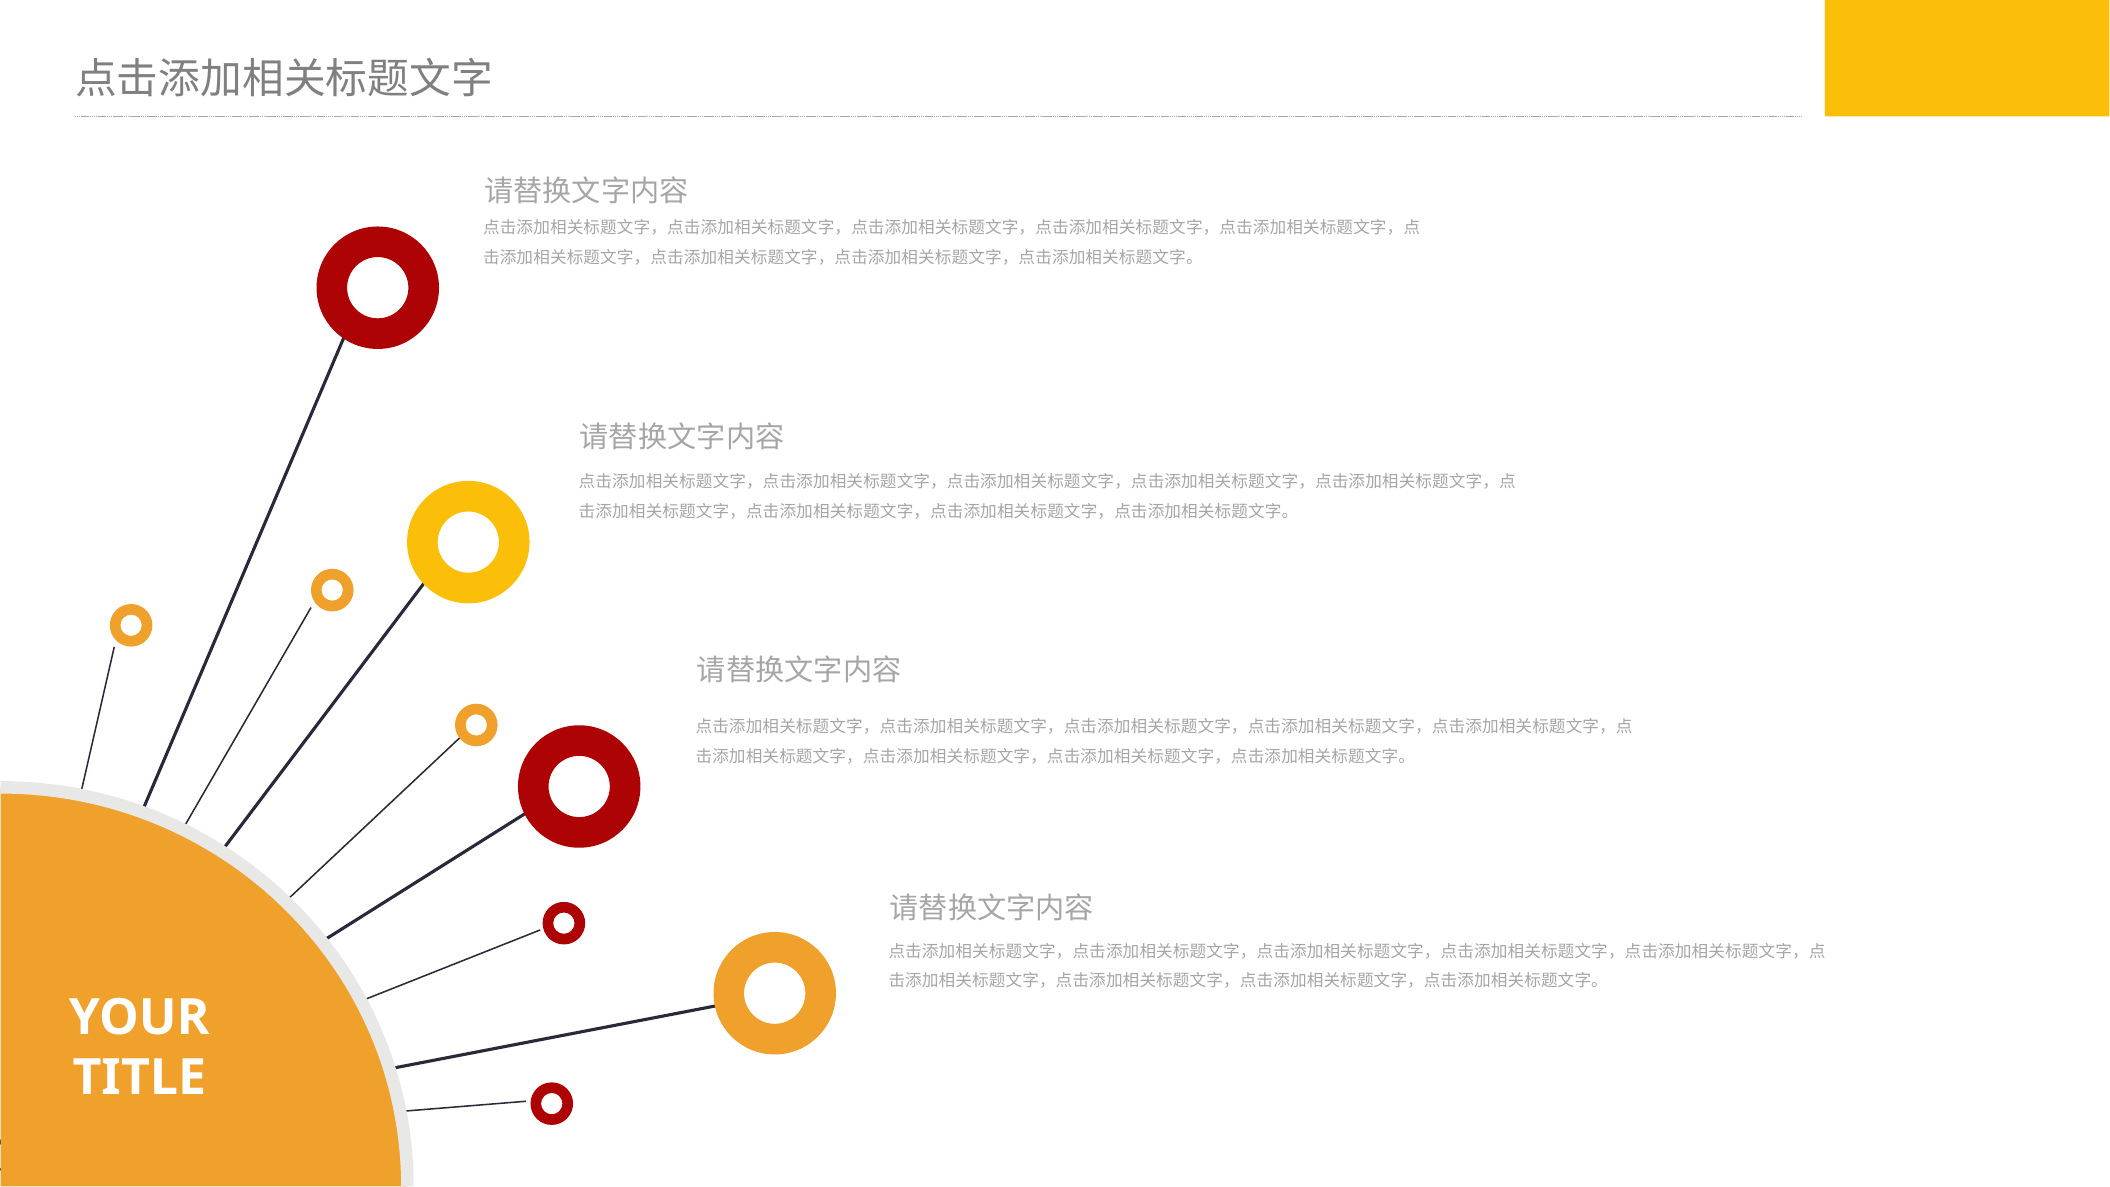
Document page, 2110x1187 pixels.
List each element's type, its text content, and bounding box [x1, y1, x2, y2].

text_box 请替换文字内容 [873, 874, 1273, 933]
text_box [0, 787, 408, 1187]
text_box [316, 226, 440, 326]
text_box 请替换文字内容 [722, 403, 963, 462]
text_box 点击添加相关标题文字，点击添加相关标题文字，点击添加相关标题文字，点击添加相关标题文字，点击添加相关标题文字，点击添加相关标题文字，点击添加相关标题文字，点击添加相关标题文字，点击添加相关标题文字。 [722, 453, 1540, 529]
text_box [0, 326, 722, 1176]
text_box 请替换文字内容 [722, 642, 1080, 694]
text_box 点击添加相关标题文字，点击添加相关标题文字，点击添加相关标题文字，点击添加相关标题文字，点击添加相关标题文字，点击添加相关标题文字，点击添加相关标题文字，点击添加相关标题文字，点击添加相关标题文字。 [873, 922, 1850, 998]
text_box [722, 932, 836, 1055]
text_box 点击添加相关标题文字 [59, 44, 563, 107]
text_box 点击添加相关标题文字，点击添加相关标题文字，点击添加相关标题文字，点击添加相关标题文字，点击添加相关标题文字，点击添加相关标题文字，点击添加相关标题文字，点击添加相关标题文字，点击添加相关标题文字。 [468, 199, 1445, 274]
text_box 点击添加相关标题文字，点击添加相关标题文字，点击添加相关标题文字，点击添加相关标题文字，点击添加相关标题文字，点击添加相关标题文字，点击添加相关标题文字，点击添加相关标题文字，点击添加相关标题文字。 [722, 698, 1658, 773]
text_box 请替换文字内容 [468, 157, 867, 216]
